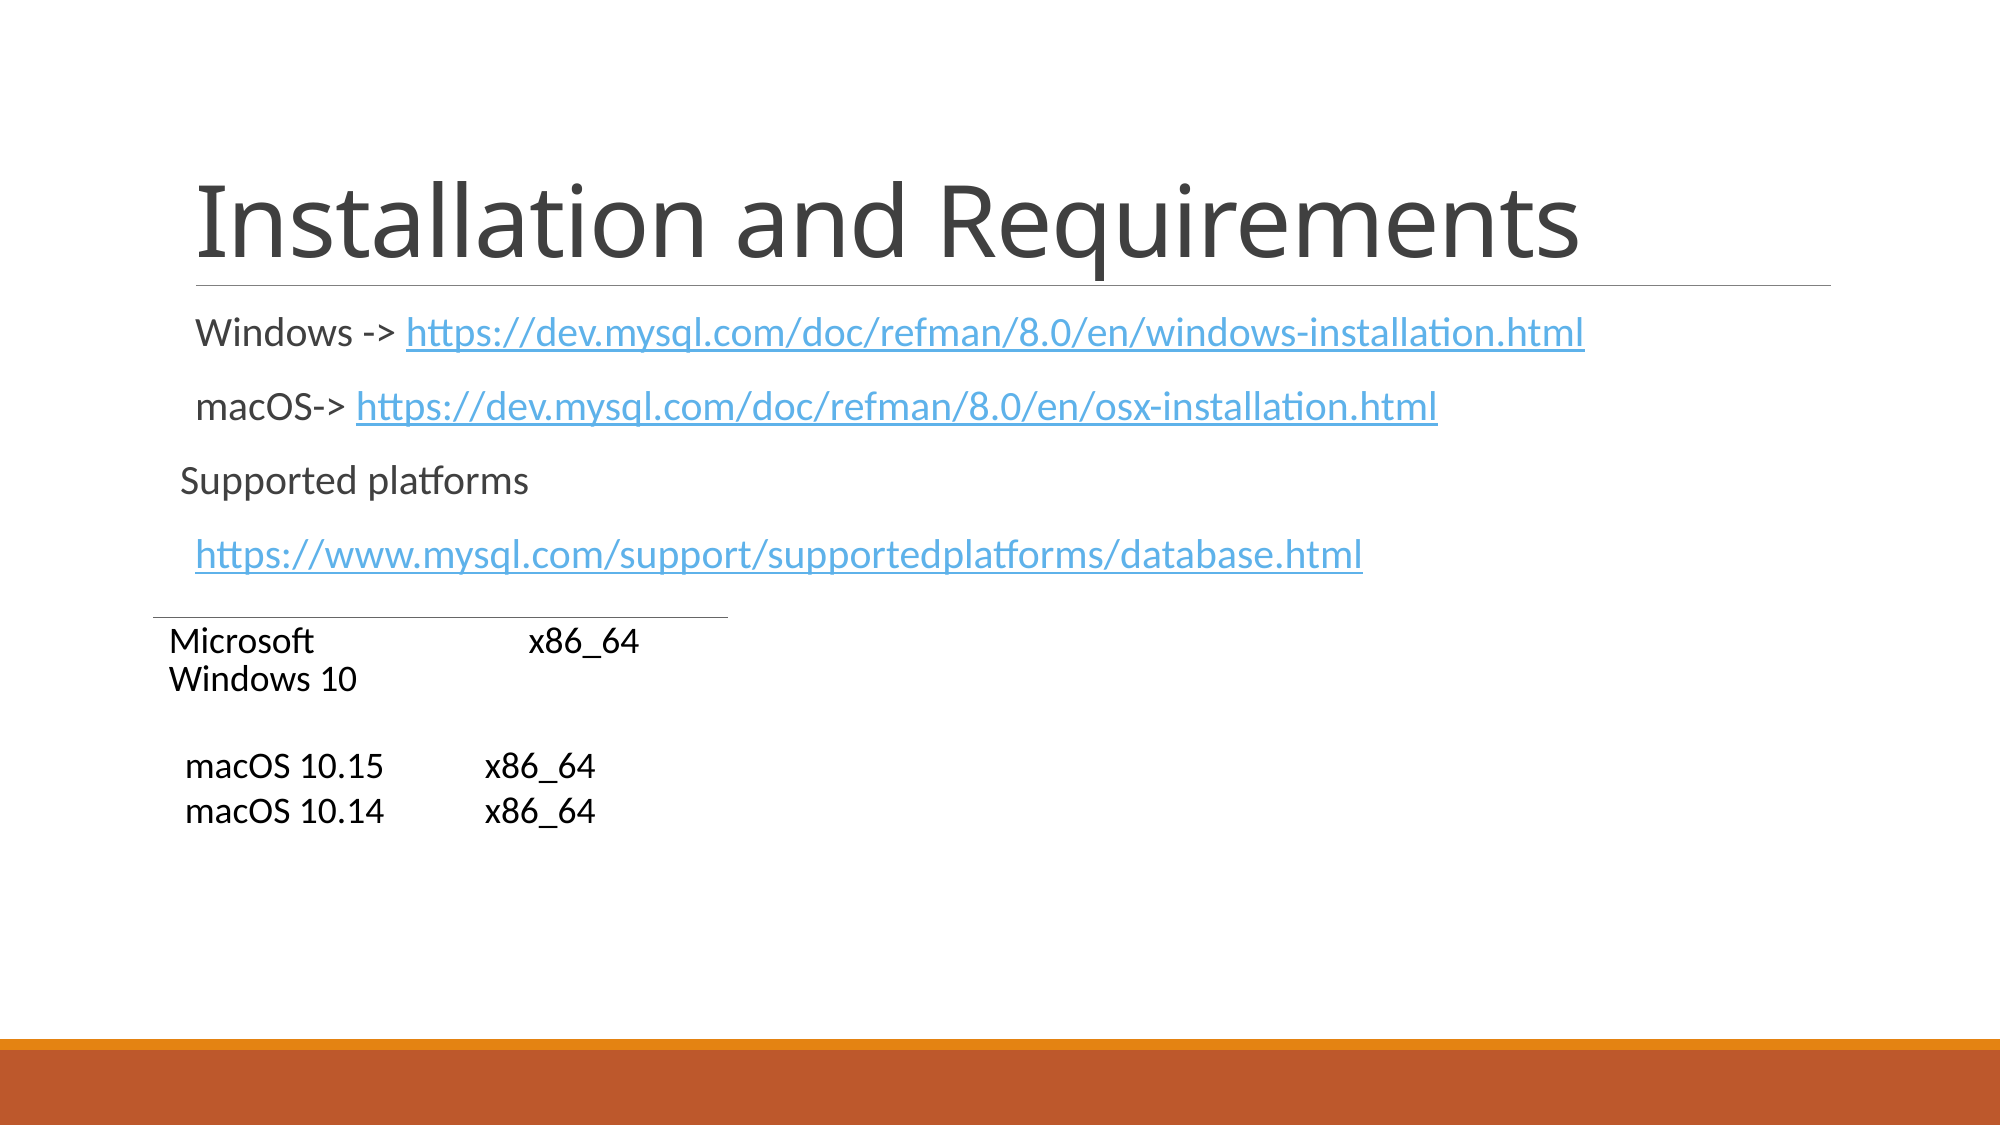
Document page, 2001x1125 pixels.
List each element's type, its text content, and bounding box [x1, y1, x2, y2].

table_header x86_64 [440, 618, 728, 709]
list Windows -> https://dev.mysql.com/doc/refman/8.0/en/windows-installation.html macOS-> https://dev.mysql.com/doc/refman/8.0/en/osx-installation.html Supported platforms https://www.mysql.com/support/supportedplatforms/database.html [180, 302, 1830, 840]
title Installation and Requirements [180, 47, 1830, 285]
table_header Microsoft Windows 10 [153, 618, 440, 709]
text_box macOS 10.15 x86_64 macOS 10.14 x86_64 [170, 733, 1170, 839]
